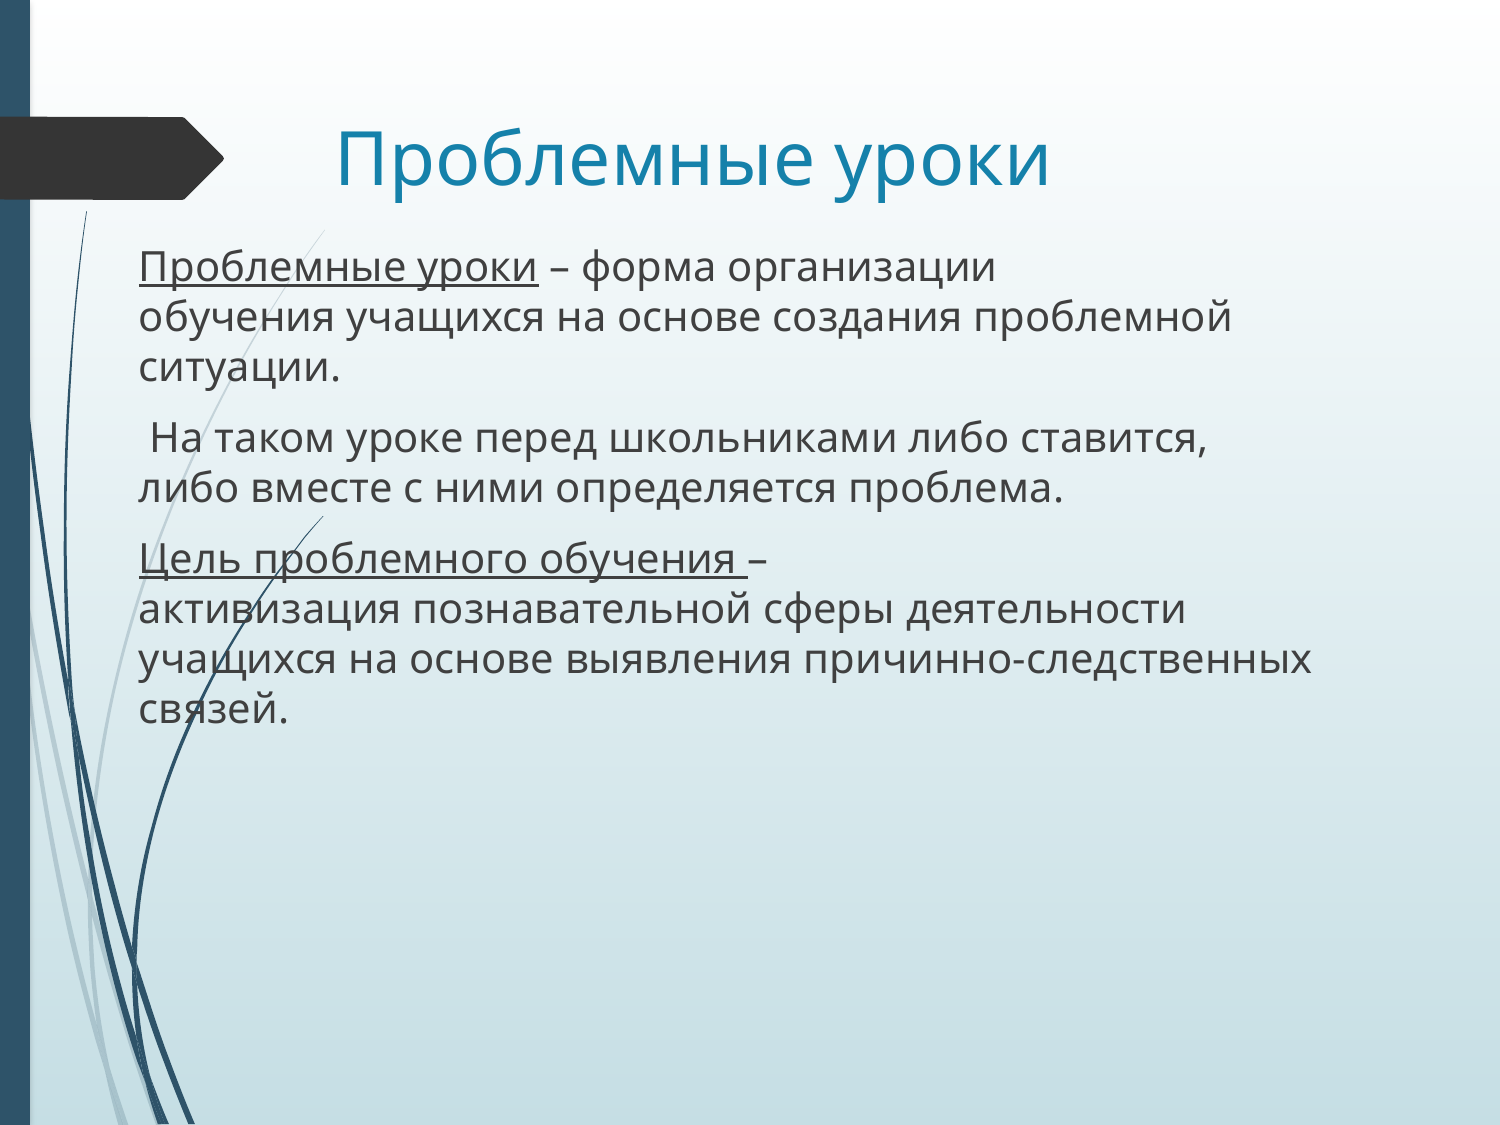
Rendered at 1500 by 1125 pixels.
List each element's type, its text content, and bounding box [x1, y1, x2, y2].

list Проблемные уроки – форма организации обучения учащихся на основе создания проблемной ситуации.​ На таком уроке перед школьниками либо ставится, либо вместе с ними определяется проблема. ​ Цель проблемного обучения – активизация познавательной сферы деятельности учащихся на основе выявления причинно-следственных связей.​ [123, 231, 1400, 970]
title Проблемные уроки​ [319, 102, 1400, 231]
